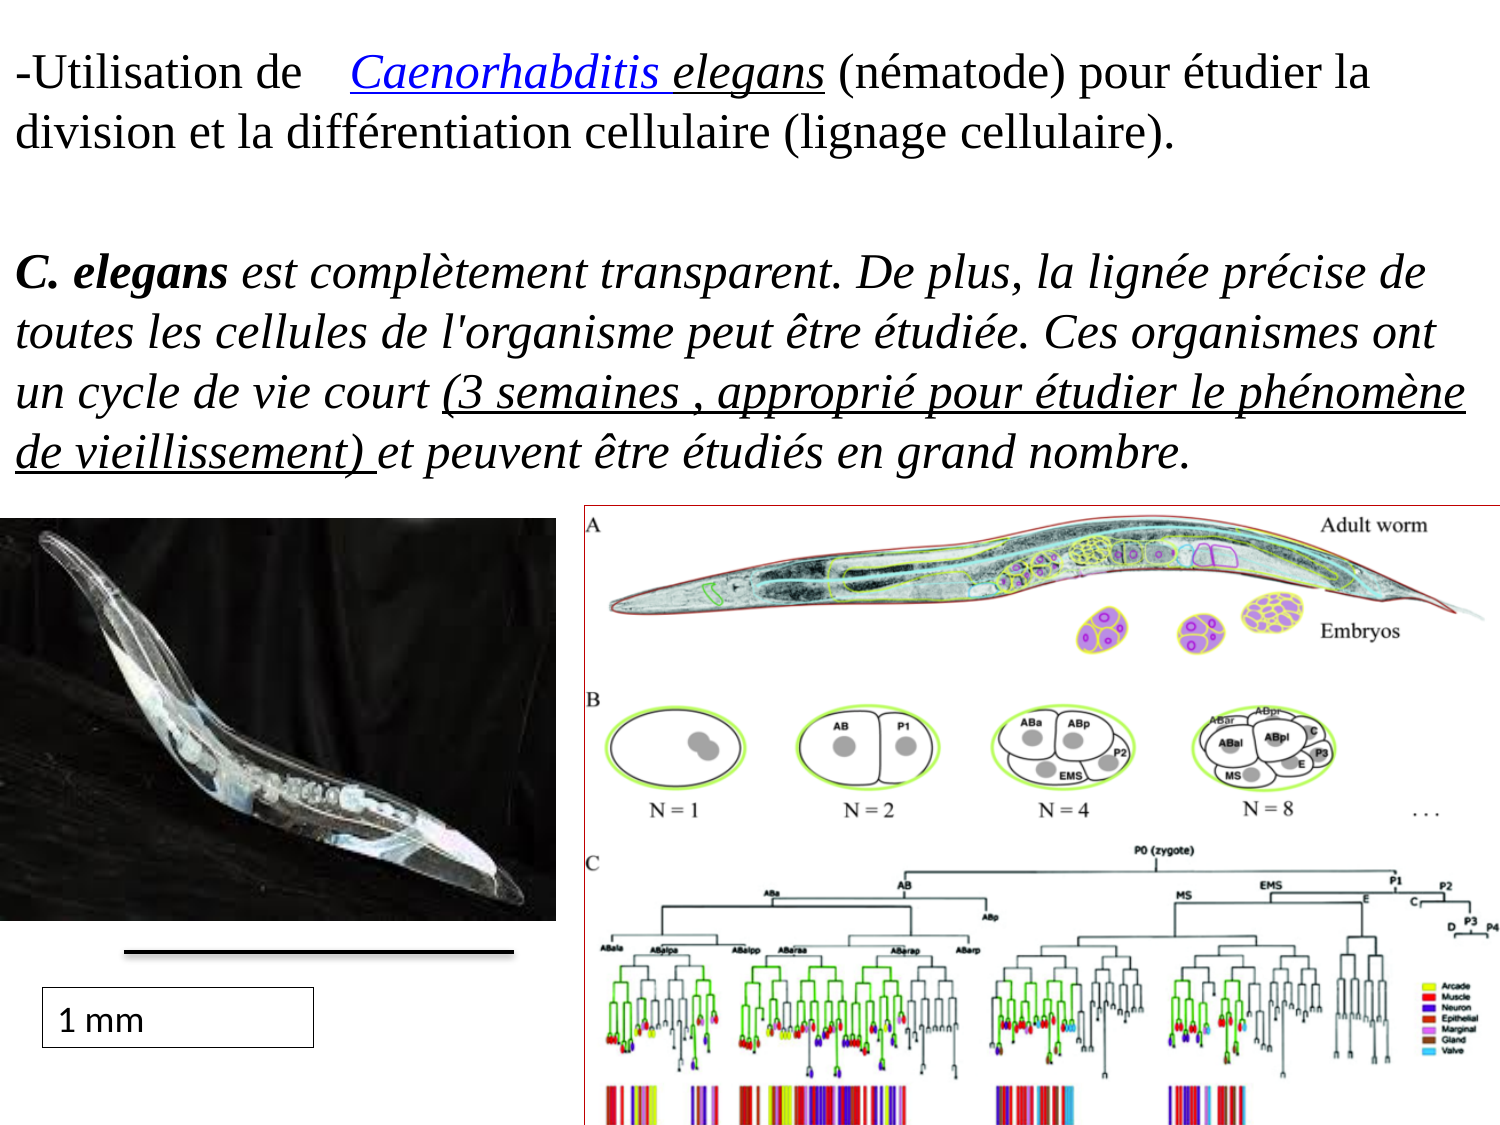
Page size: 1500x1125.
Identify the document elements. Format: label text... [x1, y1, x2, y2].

list -Utilisation de Caenorhabditis elegans (nématode) pour étudier la division et la différentiation cellulaire (lignage cellulaire). C. elegans est complètement transparent. De plus, la lignée précise de toutes les cellules de l'organisme peut être étudiée. Ces organismes ont un cycle de vie court (3 semaines , approprié pour étudier le phénomène de vieillissement) et peuvent être étudiés en grand nombre. [0, 30, 1483, 1094]
picture [584, 505, 1500, 1125]
picture [0, 518, 556, 921]
text_box 1 mm [42, 987, 314, 1048]
